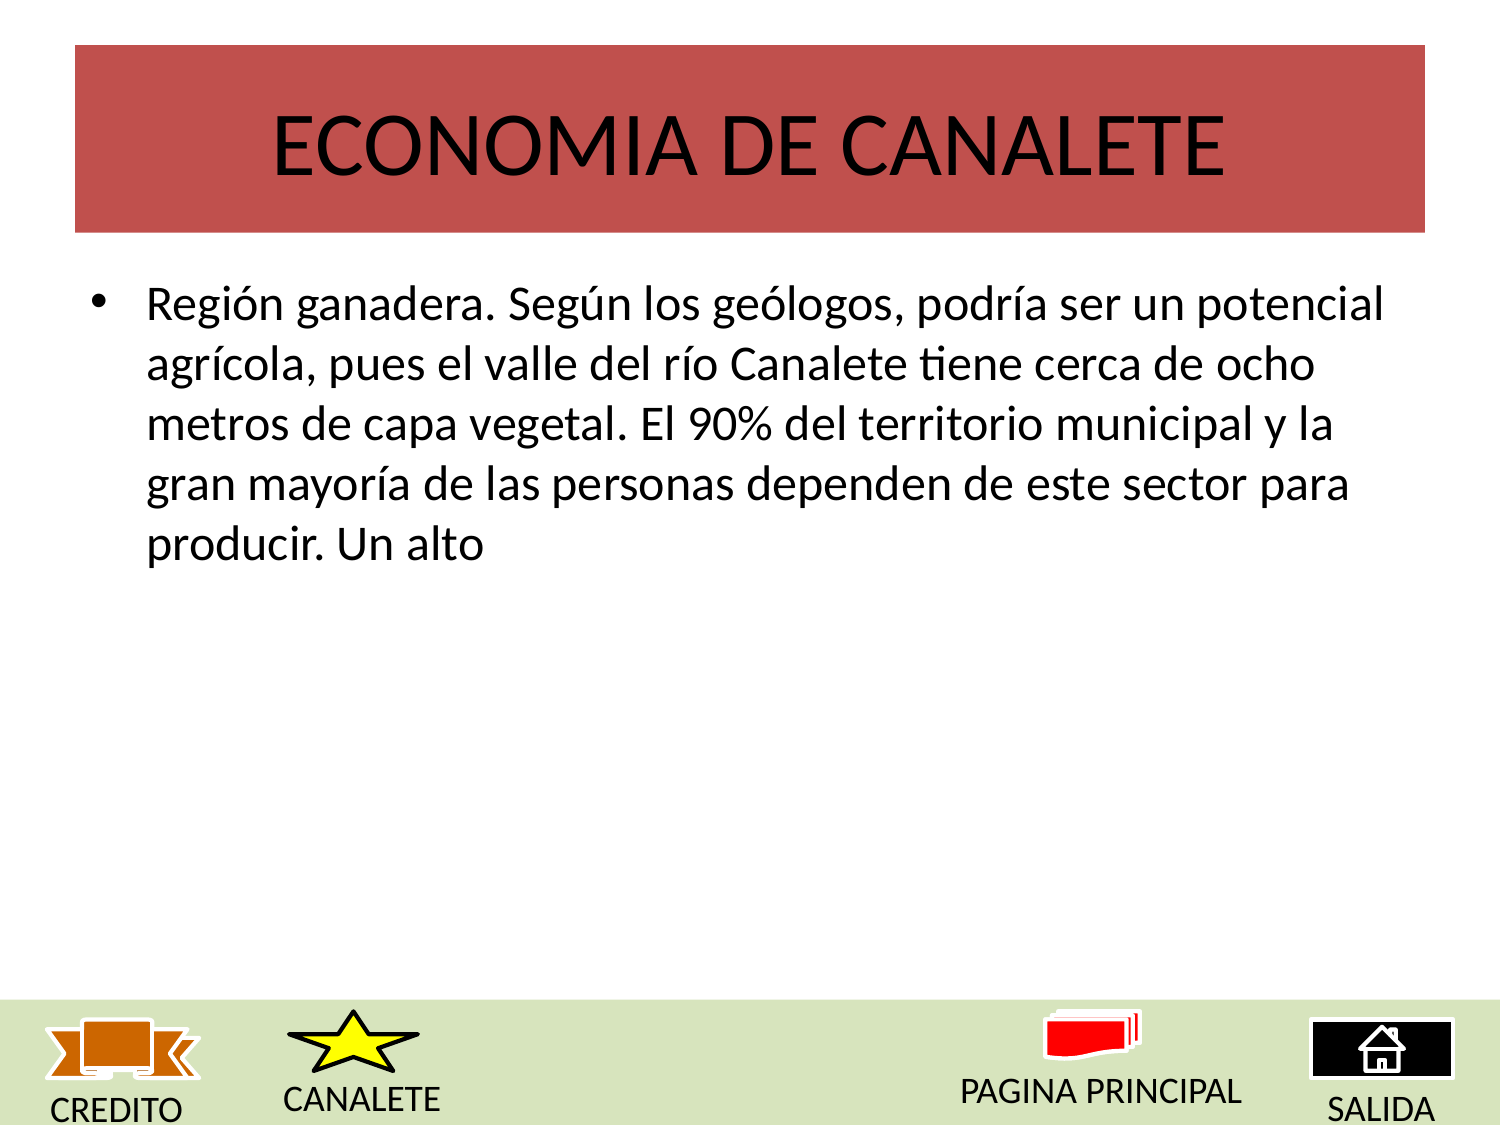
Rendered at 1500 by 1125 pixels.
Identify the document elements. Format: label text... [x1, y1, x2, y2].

text_box [45, 1017, 190, 1081]
text_box [1043, 1009, 1142, 1061]
title ECONOMIA DE CANALETE [75, 45, 1425, 233]
text_box [1368, 1051, 1396, 1068]
list Región ganadera. Según los geólogos, podría ser un potencial agrícola, pues el valle del río Canalete tiene cerca de ocho metros de capa vegetal. El 90% del territorio municipal y la gran mayoría de las personas dependen de este sector para producir. Un alto [75, 262, 1425, 997]
text_box [286, 1009, 420, 1074]
text_box CANALETE [246, 1066, 479, 1125]
text_box [1309, 1017, 1455, 1080]
text_box PAGINA PRINCIPAL [945, 1058, 1274, 1119]
text_box SALIDA [1312, 1076, 1465, 1125]
text_box CREDITO [35, 1078, 235, 1125]
text_box [97, 1071, 133, 1081]
text_box [173, 1035, 202, 1081]
text_box [0, 997, 1500, 1125]
